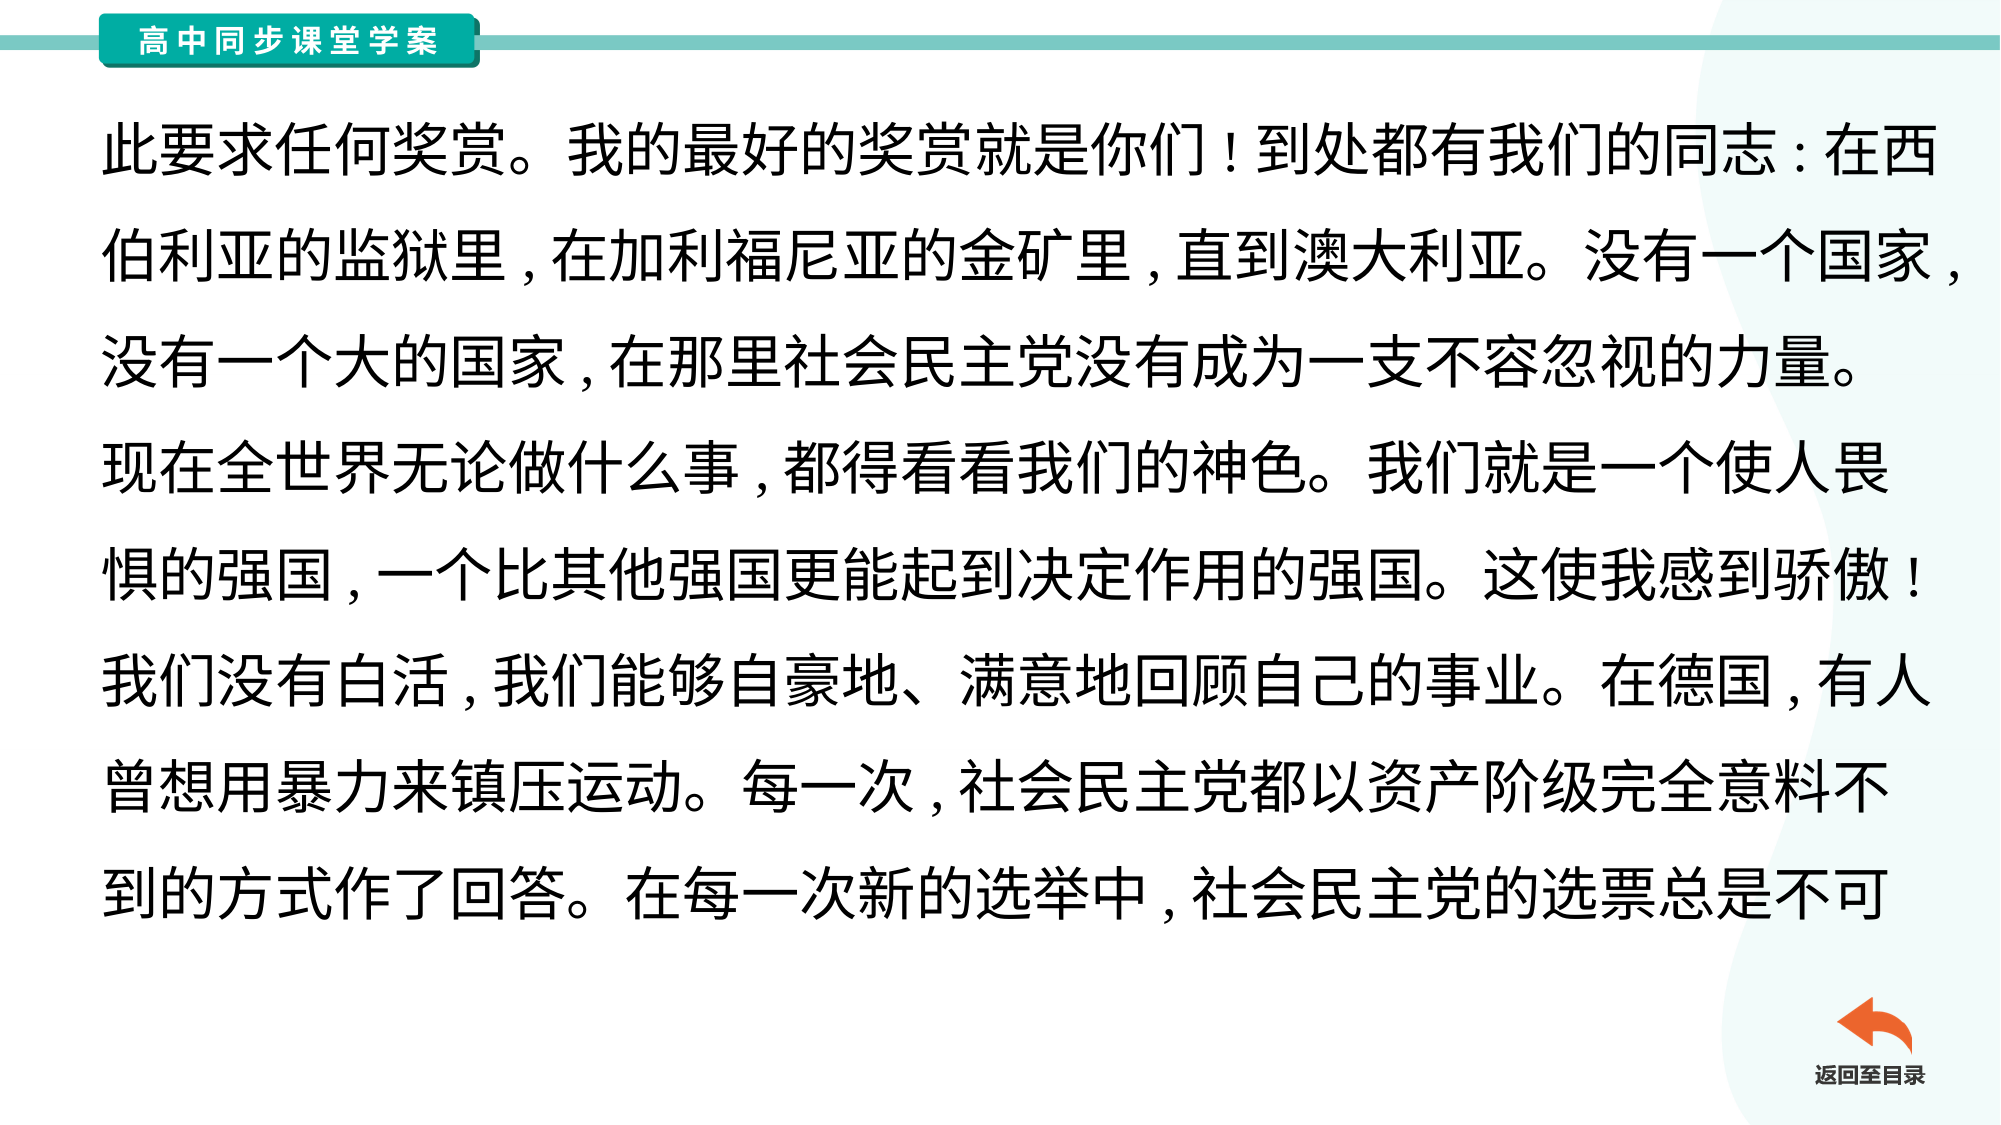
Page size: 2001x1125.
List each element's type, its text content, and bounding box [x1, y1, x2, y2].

text_box 此要求任何奖赏。我的最好的奖赏就是你们!到处都有我们的同志:在西 伯利亚的监狱里,在加利福尼亚的金矿里,直到澳大利亚。没有一个国家, 没有一个大的国家,在那里社会民主党没有成为一支不容忽视的力量。 现在全世界无论做什么事,都得看看我们的神色。我们就是一个使人畏 惧的强国,一个比其他强国更能起到决定作用的强国。这使我感到骄傲! 我们没有白活,我们能够自豪地、满意地回顾自己的事业。在德国,有人 曾想用暴力来镇压运动。每一次,社会民主党都以资产阶级完全意料不 到的方式作了回答。在每一次新的选举中,社会民主党的选票总是不可 [100, 76, 1899, 927]
picture [0, 0, 2000, 1125]
